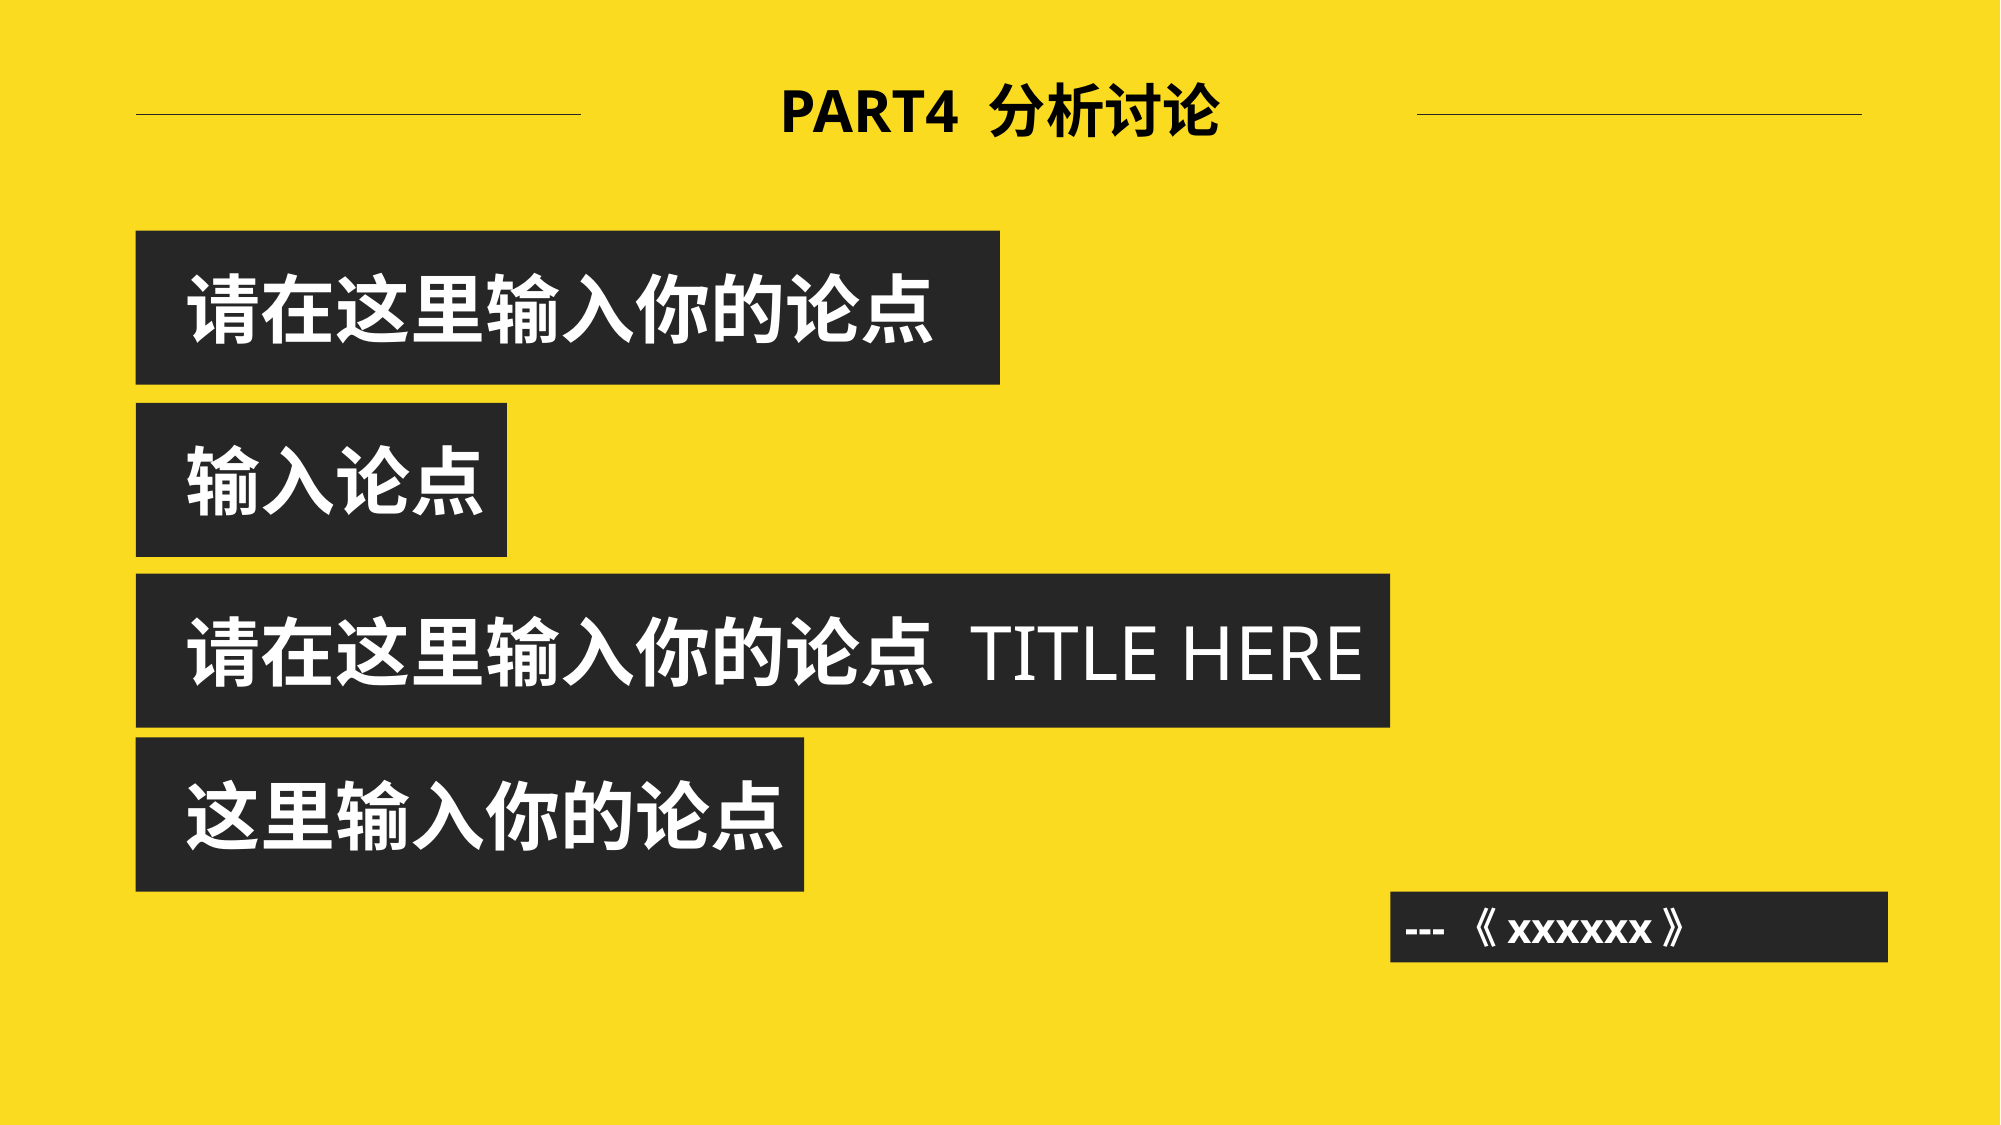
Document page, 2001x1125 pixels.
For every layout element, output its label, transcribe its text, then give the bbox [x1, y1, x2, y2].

text_box 这里输入你的论点 [135, 737, 805, 892]
text_box 请在这里输入你的论点 TITLE HERE [135, 573, 1391, 728]
text_box 输入论点 [135, 402, 507, 557]
text_box 请在这里输入你的论点 [135, 230, 1000, 385]
text_box ---《xxxxxx》 [1390, 891, 1888, 963]
list PART4 分析讨论 [629, 43, 1371, 185]
